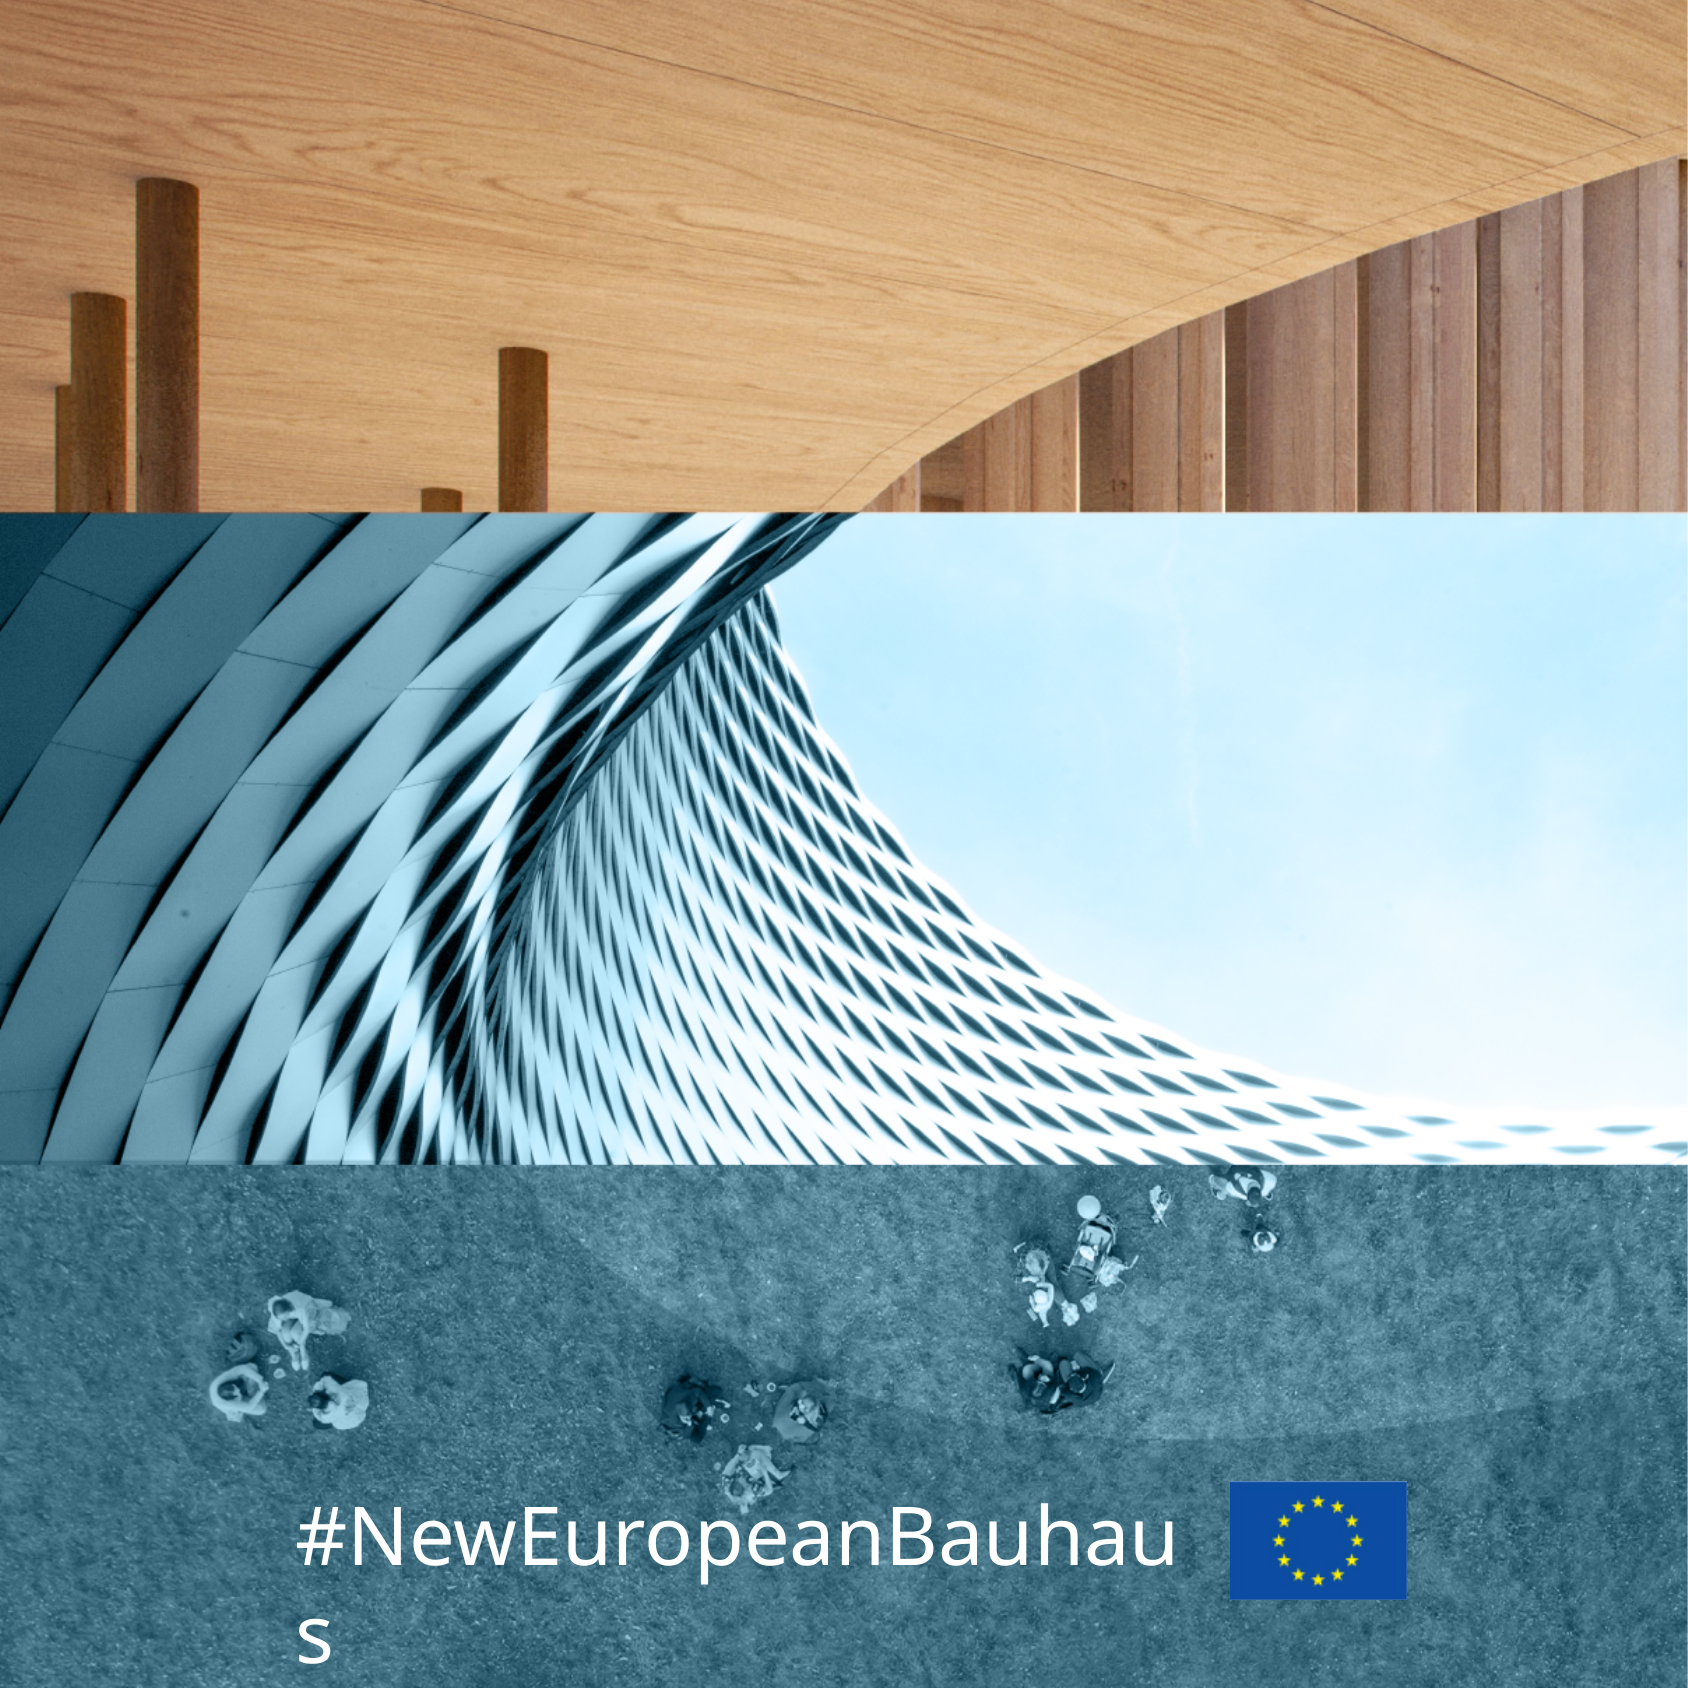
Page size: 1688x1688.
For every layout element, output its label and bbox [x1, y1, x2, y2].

picture [0, 0, 1688, 1688]
text_box [280, 1477, 1408, 1600]
